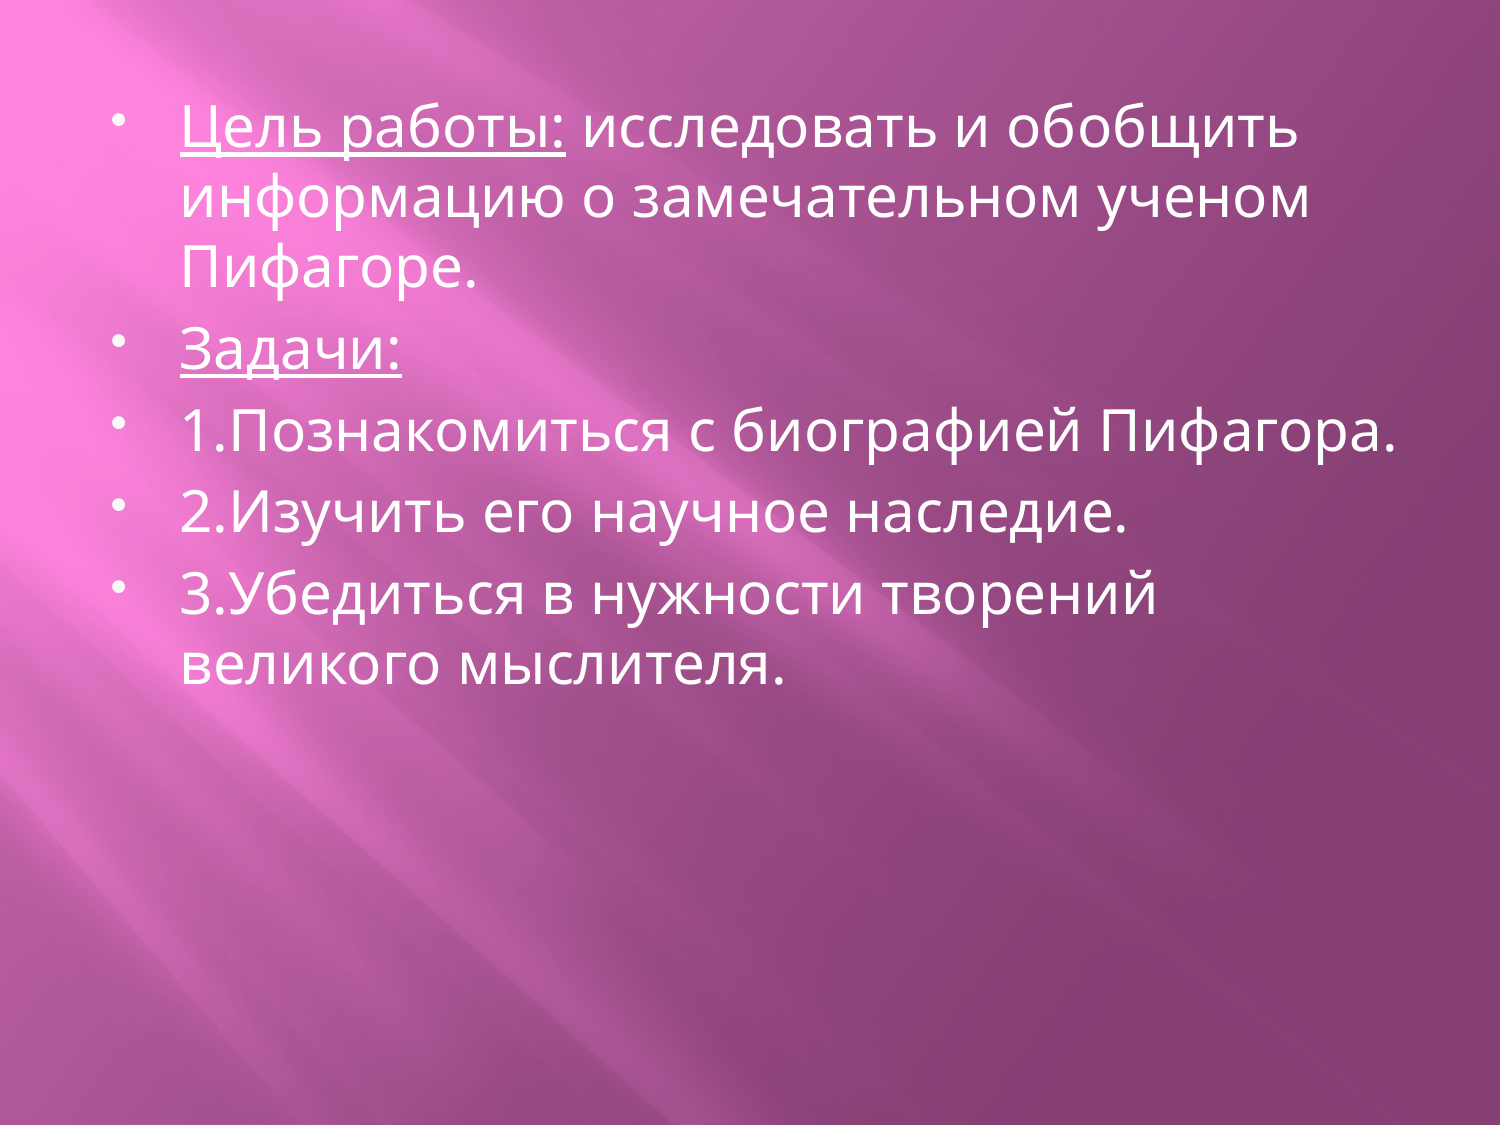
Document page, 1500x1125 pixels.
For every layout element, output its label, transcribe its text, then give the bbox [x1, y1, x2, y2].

list Цель работы: исследовать и обобщить информацию о замечательном ученом Пифагоре. Задачи: 1.Познакомиться с биографией Пифагора. 2.Изучить его научное наследие. 3.Убедиться в нужности творений великого мыслителя. [75, 82, 1425, 1035]
